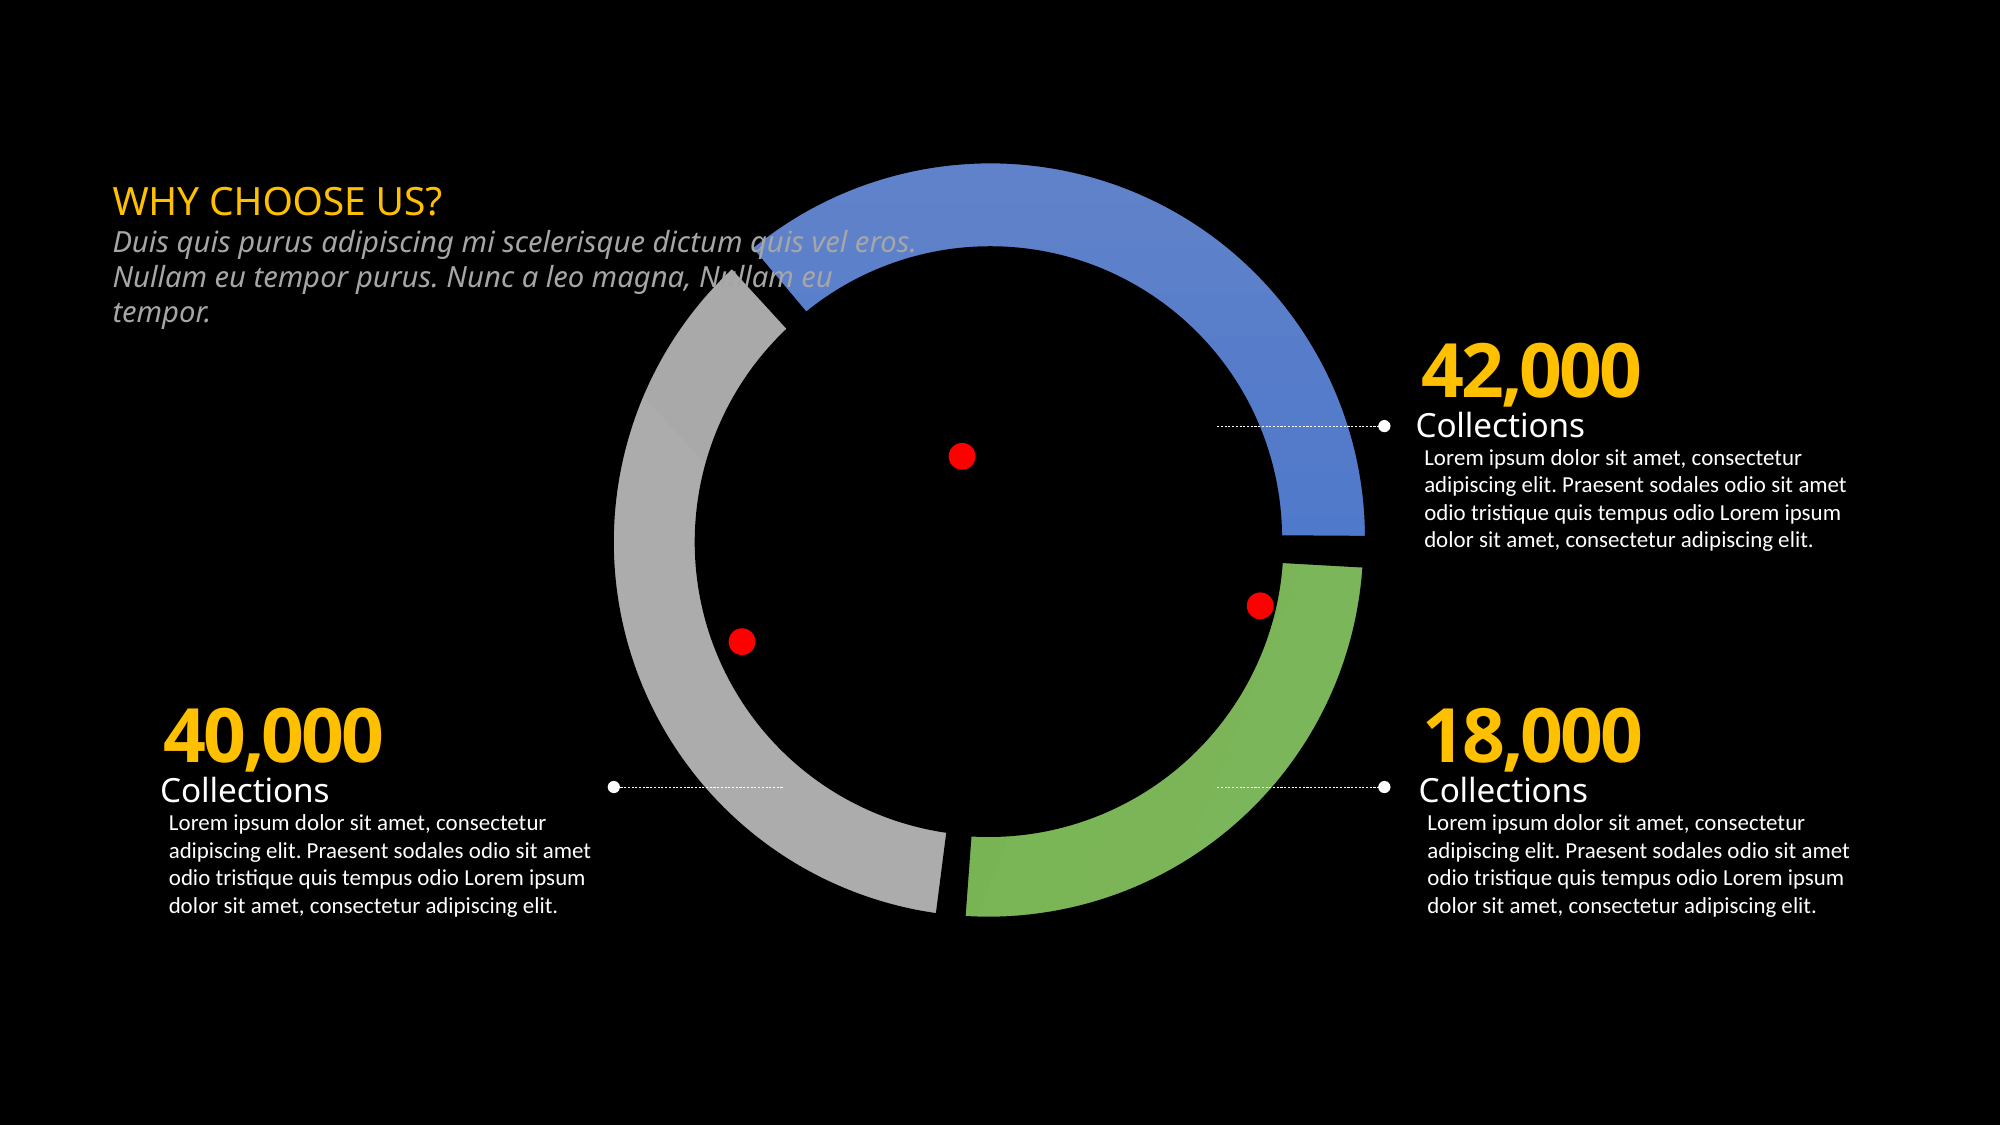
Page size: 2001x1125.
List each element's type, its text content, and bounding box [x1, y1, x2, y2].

text_box WHY CHOOSE US? Duis quis purus adipiscing mi scelerisque dictum quis vel eros. Nullam eu tempor purus. Nunc a leo magna, Nullam eu tempor. [102, 148, 949, 334]
text_box 42,000 [1406, 314, 1657, 420]
text_box Collections [145, 761, 345, 817]
text_box Collections [1400, 396, 1601, 452]
text_box 18,000 [1407, 679, 1659, 785]
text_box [609, 158, 1370, 922]
text_box Lorem ipsum dolor sit amet, consectetur adipiscing elit. Praesent sodales odio sit amet odio tristique quis tempus odio Lorem ipsum dolor sit amet, consectetur adipiscing elit. [1412, 800, 1873, 925]
text_box 40,000 [149, 679, 400, 785]
text_box Collections [1403, 761, 1604, 817]
text_box Lorem ipsum dolor sit amet, consectetur adipiscing elit. Praesent sodales odio sit amet odio tristique quis tempus odio Lorem ipsum dolor sit amet, consectetur adipiscing elit. [1409, 435, 1870, 560]
text_box Lorem ipsum dolor sit amet, consectetur adipiscing elit. Praesent sodales odio sit amet odio tristique quis tempus odio Lorem ipsum dolor sit amet, consectetur adipiscing elit. [153, 800, 614, 925]
